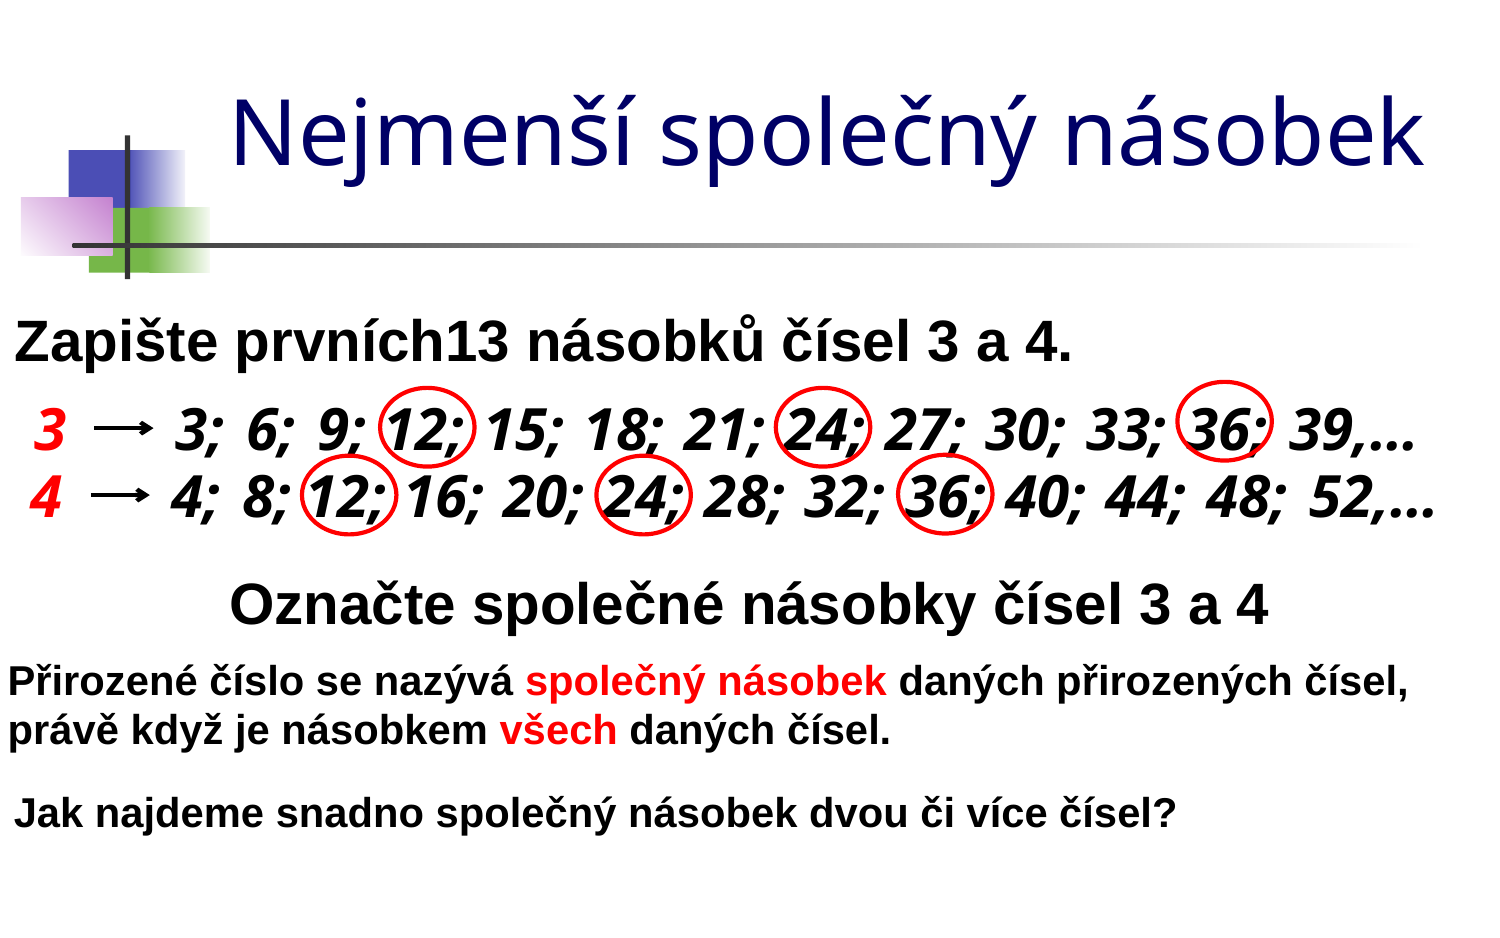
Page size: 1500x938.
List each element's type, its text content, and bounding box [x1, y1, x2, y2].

text_box 20; [474, 460, 575, 528]
text_box 12; [354, 393, 402, 460]
text_box 36; [876, 460, 919, 528]
text_box 9; [283, 393, 354, 460]
text_box 15; [454, 393, 555, 460]
text_box [1177, 381, 1272, 461]
title Nejmenší společný násobek [188, 29, 1468, 230]
text_box Označte společné násobky čísel 3 a 4 [0, 547, 1500, 645]
text_box 27; [856, 393, 956, 460]
text_box 32; [775, 460, 876, 528]
text_box 16; [374, 460, 474, 528]
text_box 36; [1238, 451, 1257, 460]
text_box Zapište prvních13 násobků čísel 3 a 4. [0, 295, 1500, 380]
text_box [301, 455, 397, 535]
text_box [380, 387, 475, 467]
text_box 8; [208, 460, 277, 528]
text_box 24; [755, 393, 797, 460]
text_box 40; [976, 460, 1077, 528]
text_box 12; [277, 460, 325, 528]
text_box 48; [1177, 460, 1277, 528]
text_box 24; [575, 460, 619, 528]
text_box Přirozené číslo se nazývá společný násobek daných přirozených čísel, právě když je násobkem všech daných čísel. [0, 645, 1500, 761]
text_box 4; [138, 460, 208, 528]
text_box 52,… [1277, 460, 1471, 528]
text_box 3 [0, 393, 101, 461]
text_box 3; [141, 393, 212, 460]
text_box 30; [956, 393, 1057, 460]
text_box Jak najdeme snadno společný násobek dvou či více čísel? [0, 778, 1500, 844]
text_box 18; [555, 393, 655, 460]
text_box 6; [212, 393, 283, 460]
text_box [898, 454, 993, 534]
text_box [596, 455, 691, 535]
text_box 39,… [1257, 393, 1451, 460]
text_box 36; [1157, 393, 1211, 460]
text_box 44; [1077, 460, 1177, 528]
text_box 4 [0, 460, 97, 528]
text_box 21; [655, 393, 755, 460]
text_box 28; [675, 460, 775, 528]
text_box 33; [1057, 393, 1157, 460]
text_box [775, 387, 871, 467]
